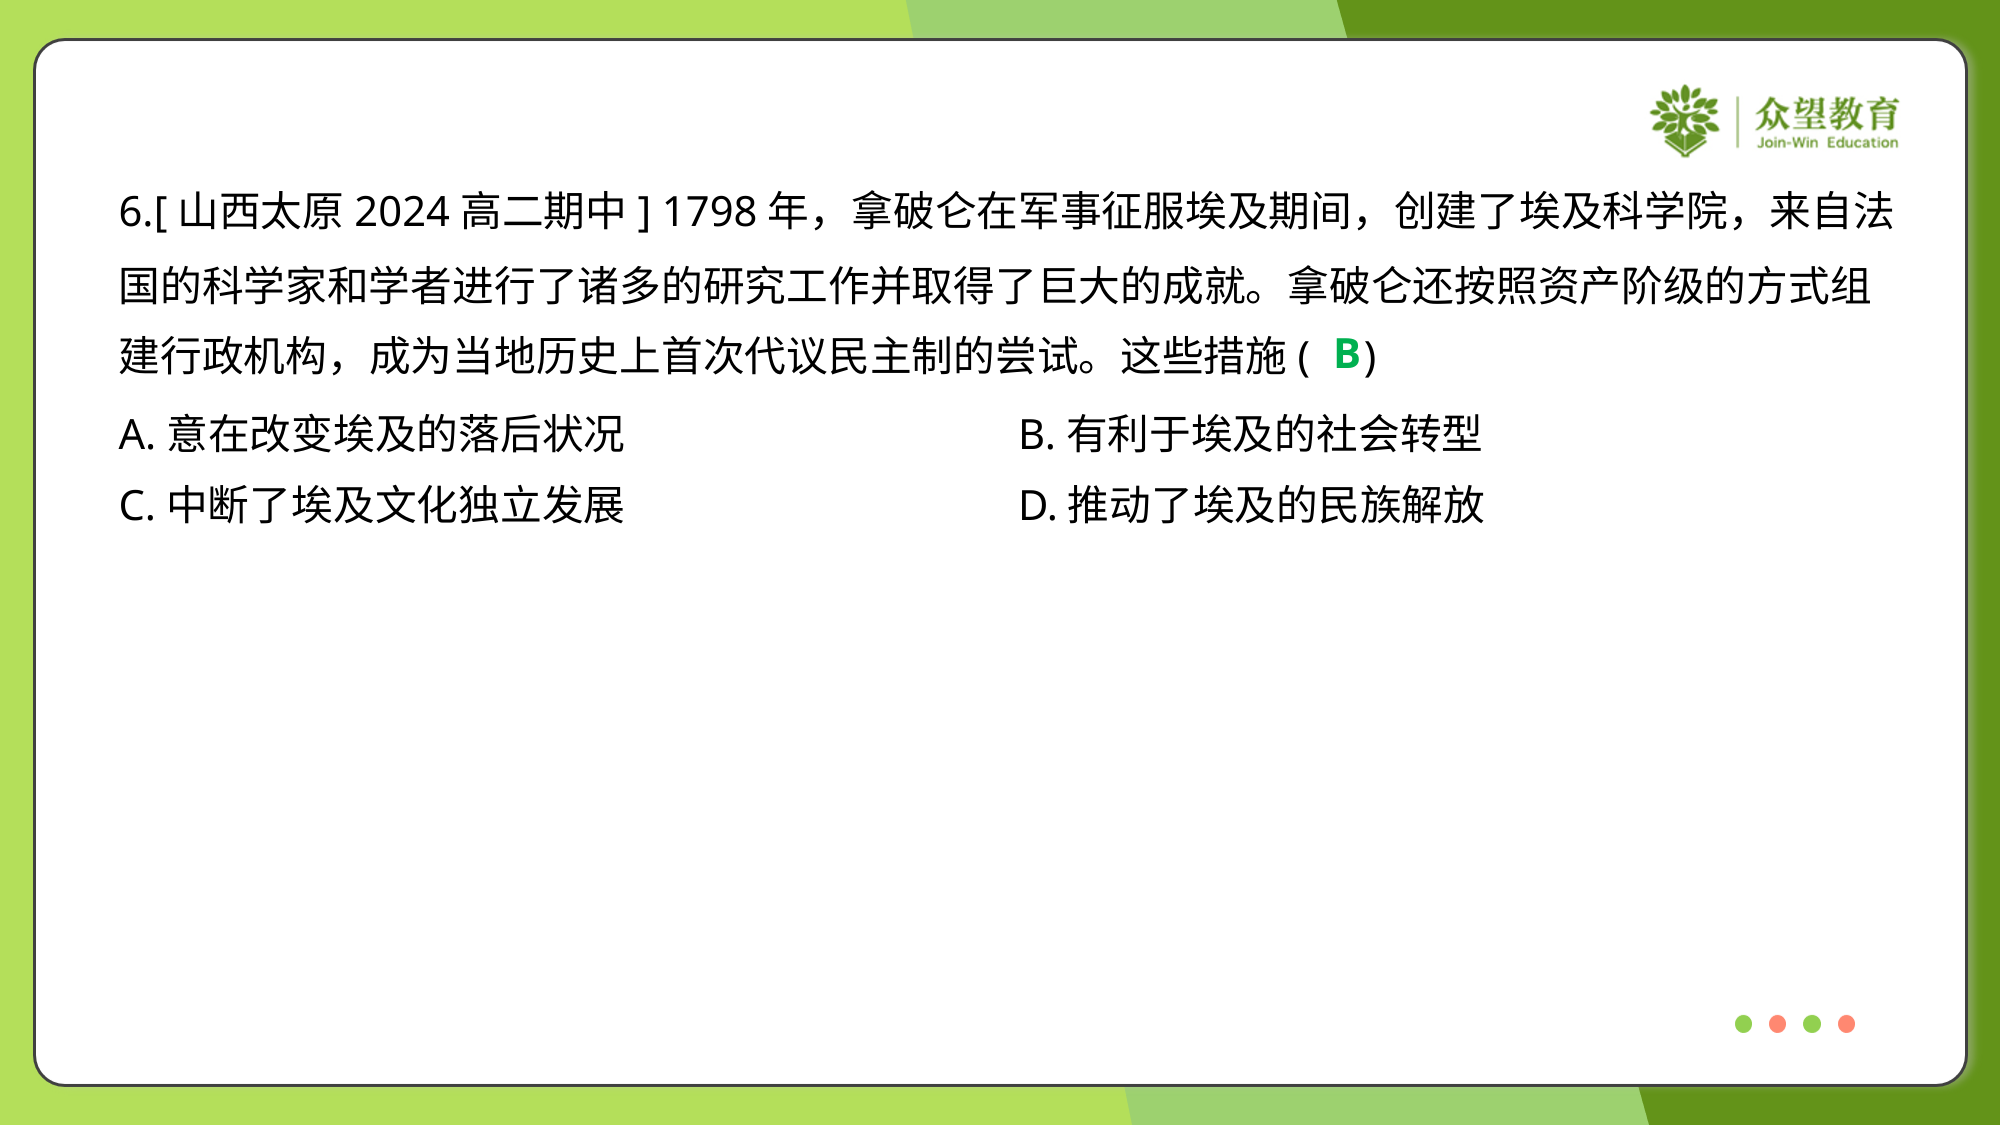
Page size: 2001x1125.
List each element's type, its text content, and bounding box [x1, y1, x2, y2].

text_box A.意在改变埃及的落后状况 B.有利于埃及的社会转型 C.中断了埃及文化独立发展 D.推动了埃及的民族解放 [118, 382, 1883, 522]
picture [0, 0, 2000, 1125]
text_box 6.[山西太原2024高二期中] 1798年，拿破仑在军事征服埃及期间，创建了埃及科学院，来自法 国的科学家和学者进行了诸多的研究工作并取得了巨大的成就。拿破仑还按照资产阶级的方式组 建行政机构，成为当地历史上首次代议民主制的尝试。这些措施( ) [118, 159, 1883, 373]
text_box B [1317, 306, 1377, 371]
